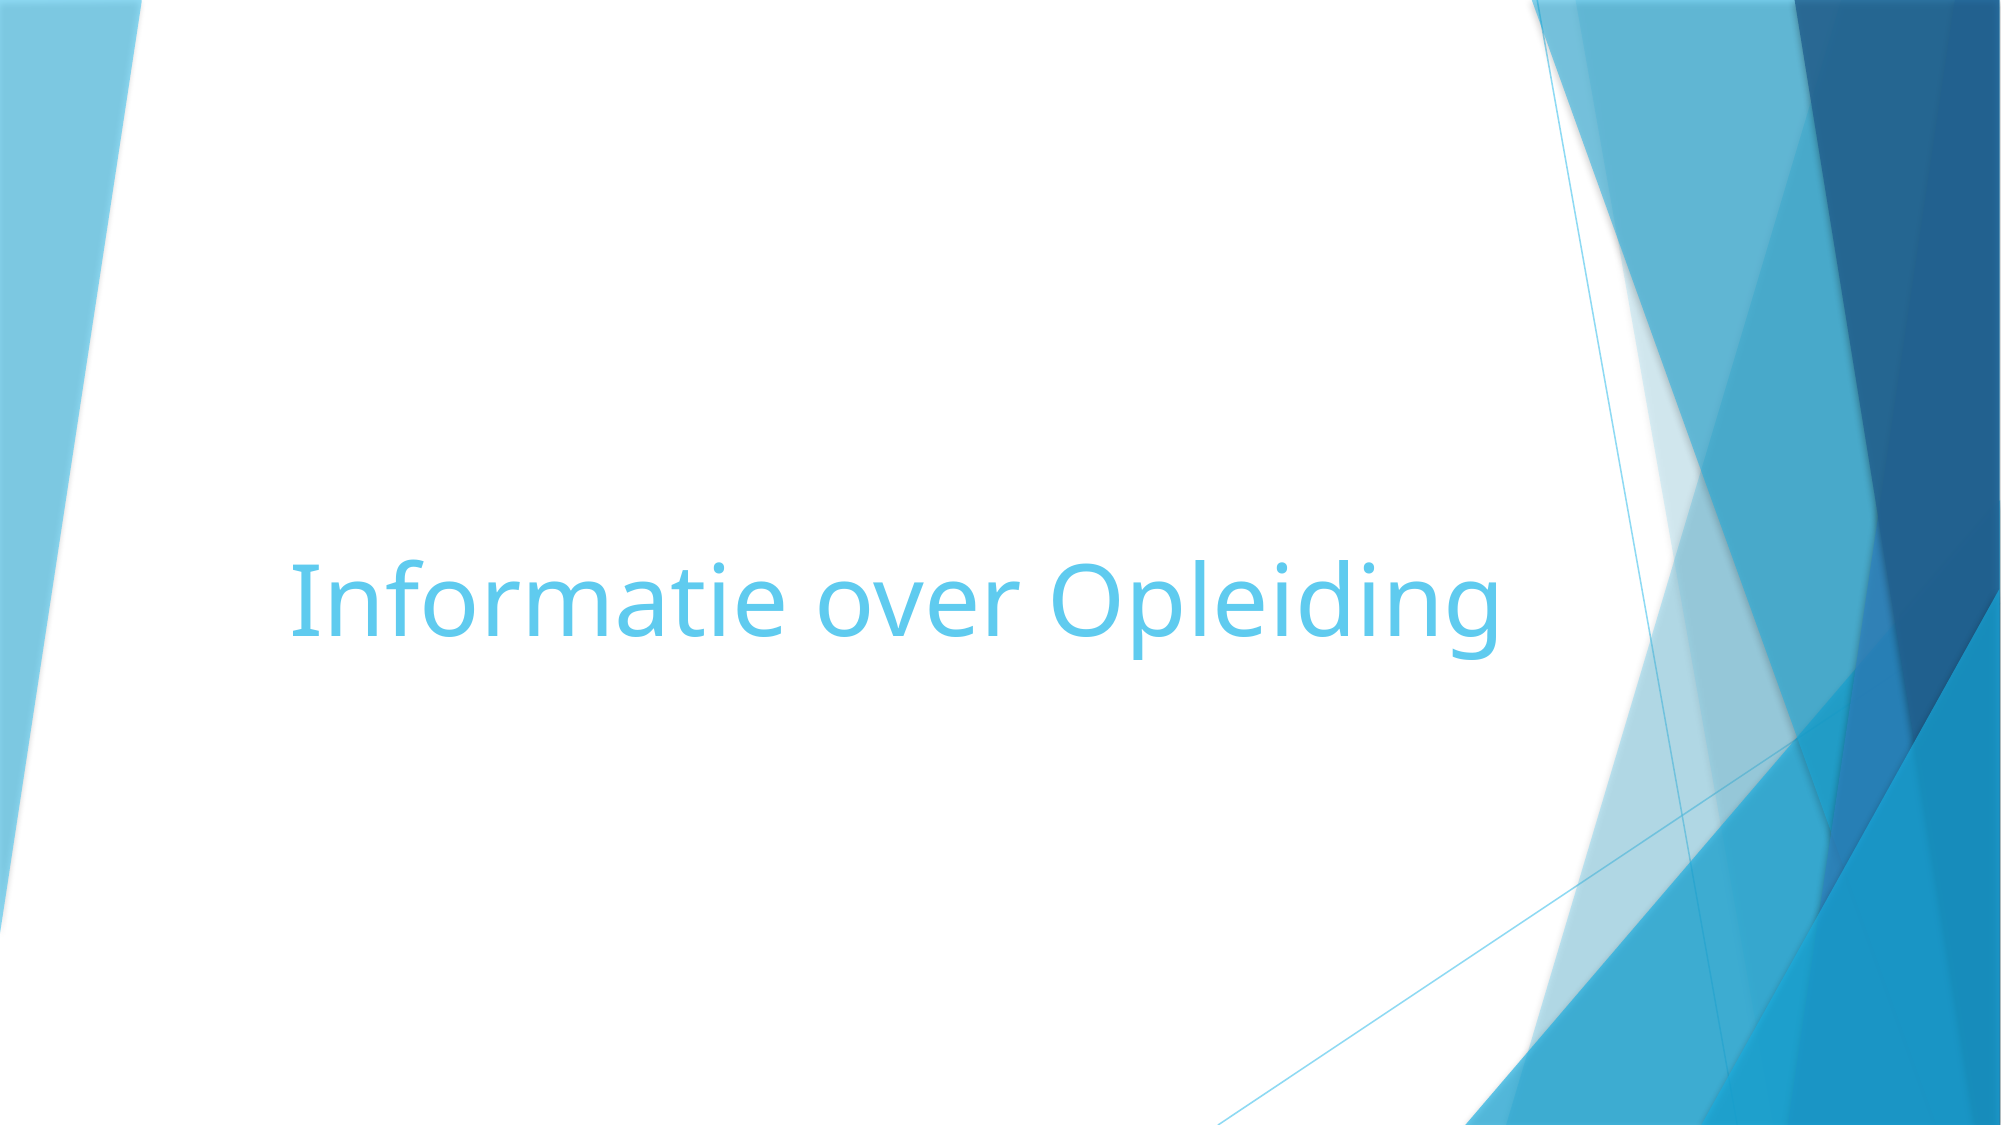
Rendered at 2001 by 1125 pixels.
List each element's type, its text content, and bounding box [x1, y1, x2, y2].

title Informatie over Opleiding [247, 394, 1522, 665]
